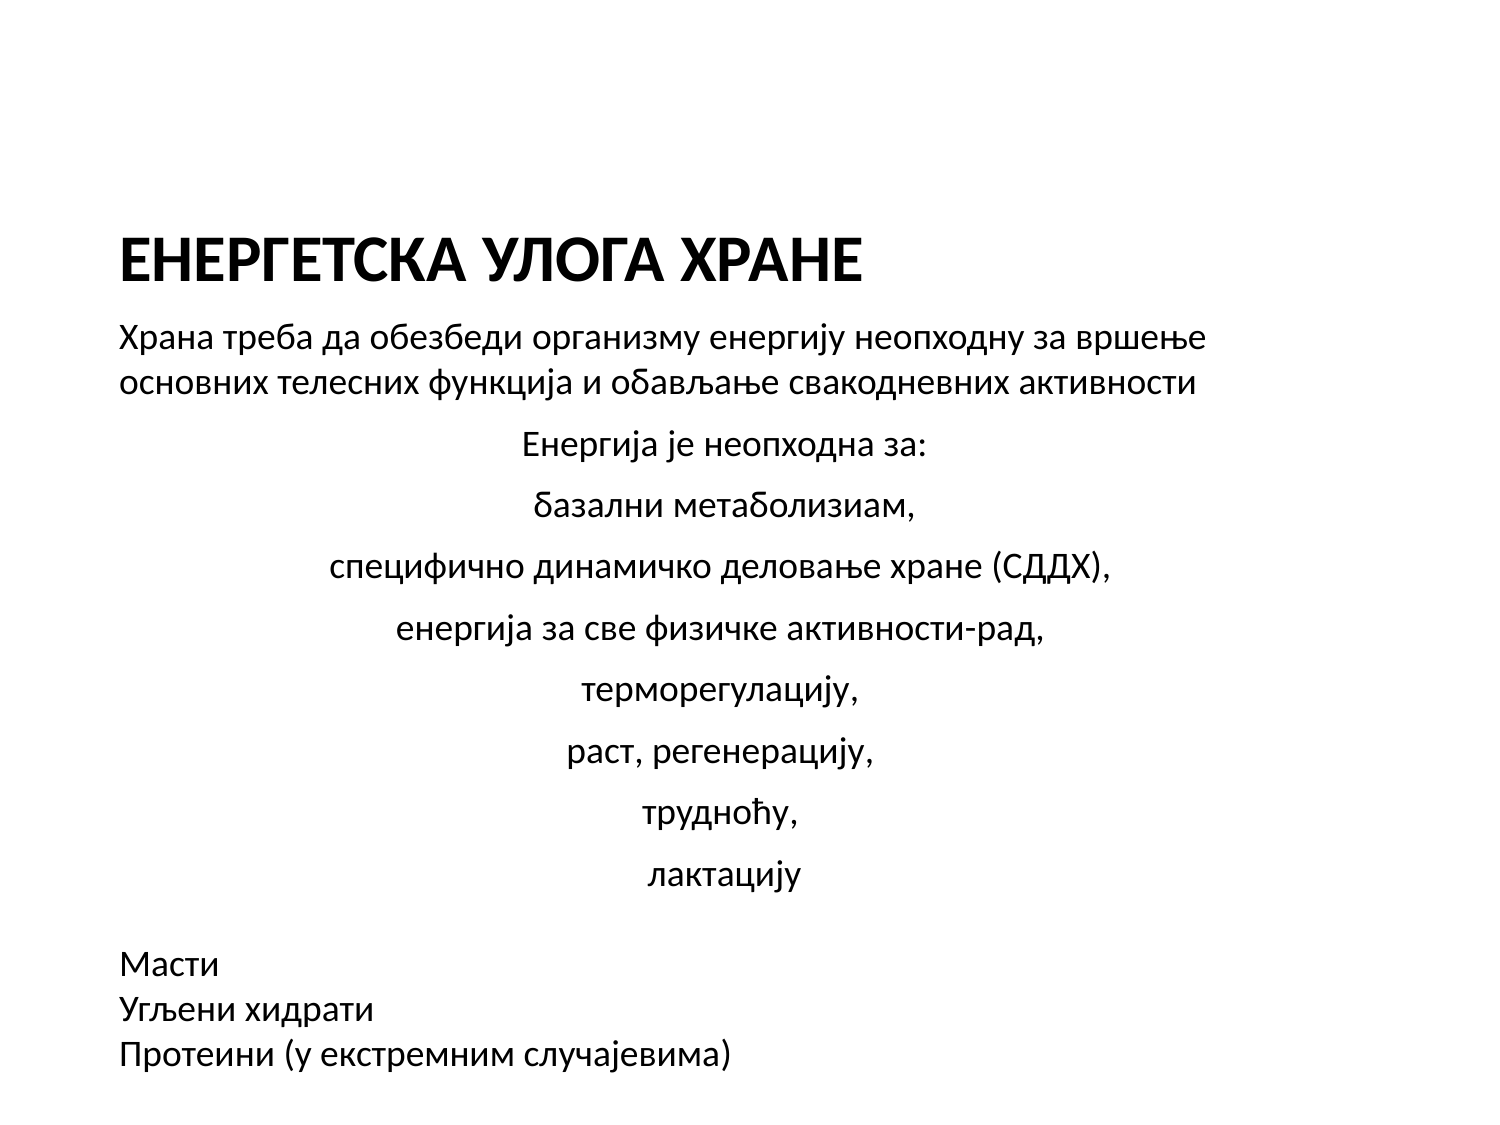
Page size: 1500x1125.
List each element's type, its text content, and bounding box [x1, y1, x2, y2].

text_box Храна треба да обезбеди организму енергију неопходну за вршење основних телесних функција и обављање свакодневних активности Енергија је неопходна за: базални метаболизиам, специфично динамичко деловање хране (СДДХ), енергија за све физичке активности-рад, терморегулацију, раст, регенерацију, трудноћу, лактацију Масти Угљени хидрати Протеини (у екстремним случајевима) [104, 304, 1345, 1125]
text_box ЕНЕРГЕТСКА УЛОГА ХРАНЕ [104, 207, 1455, 303]
